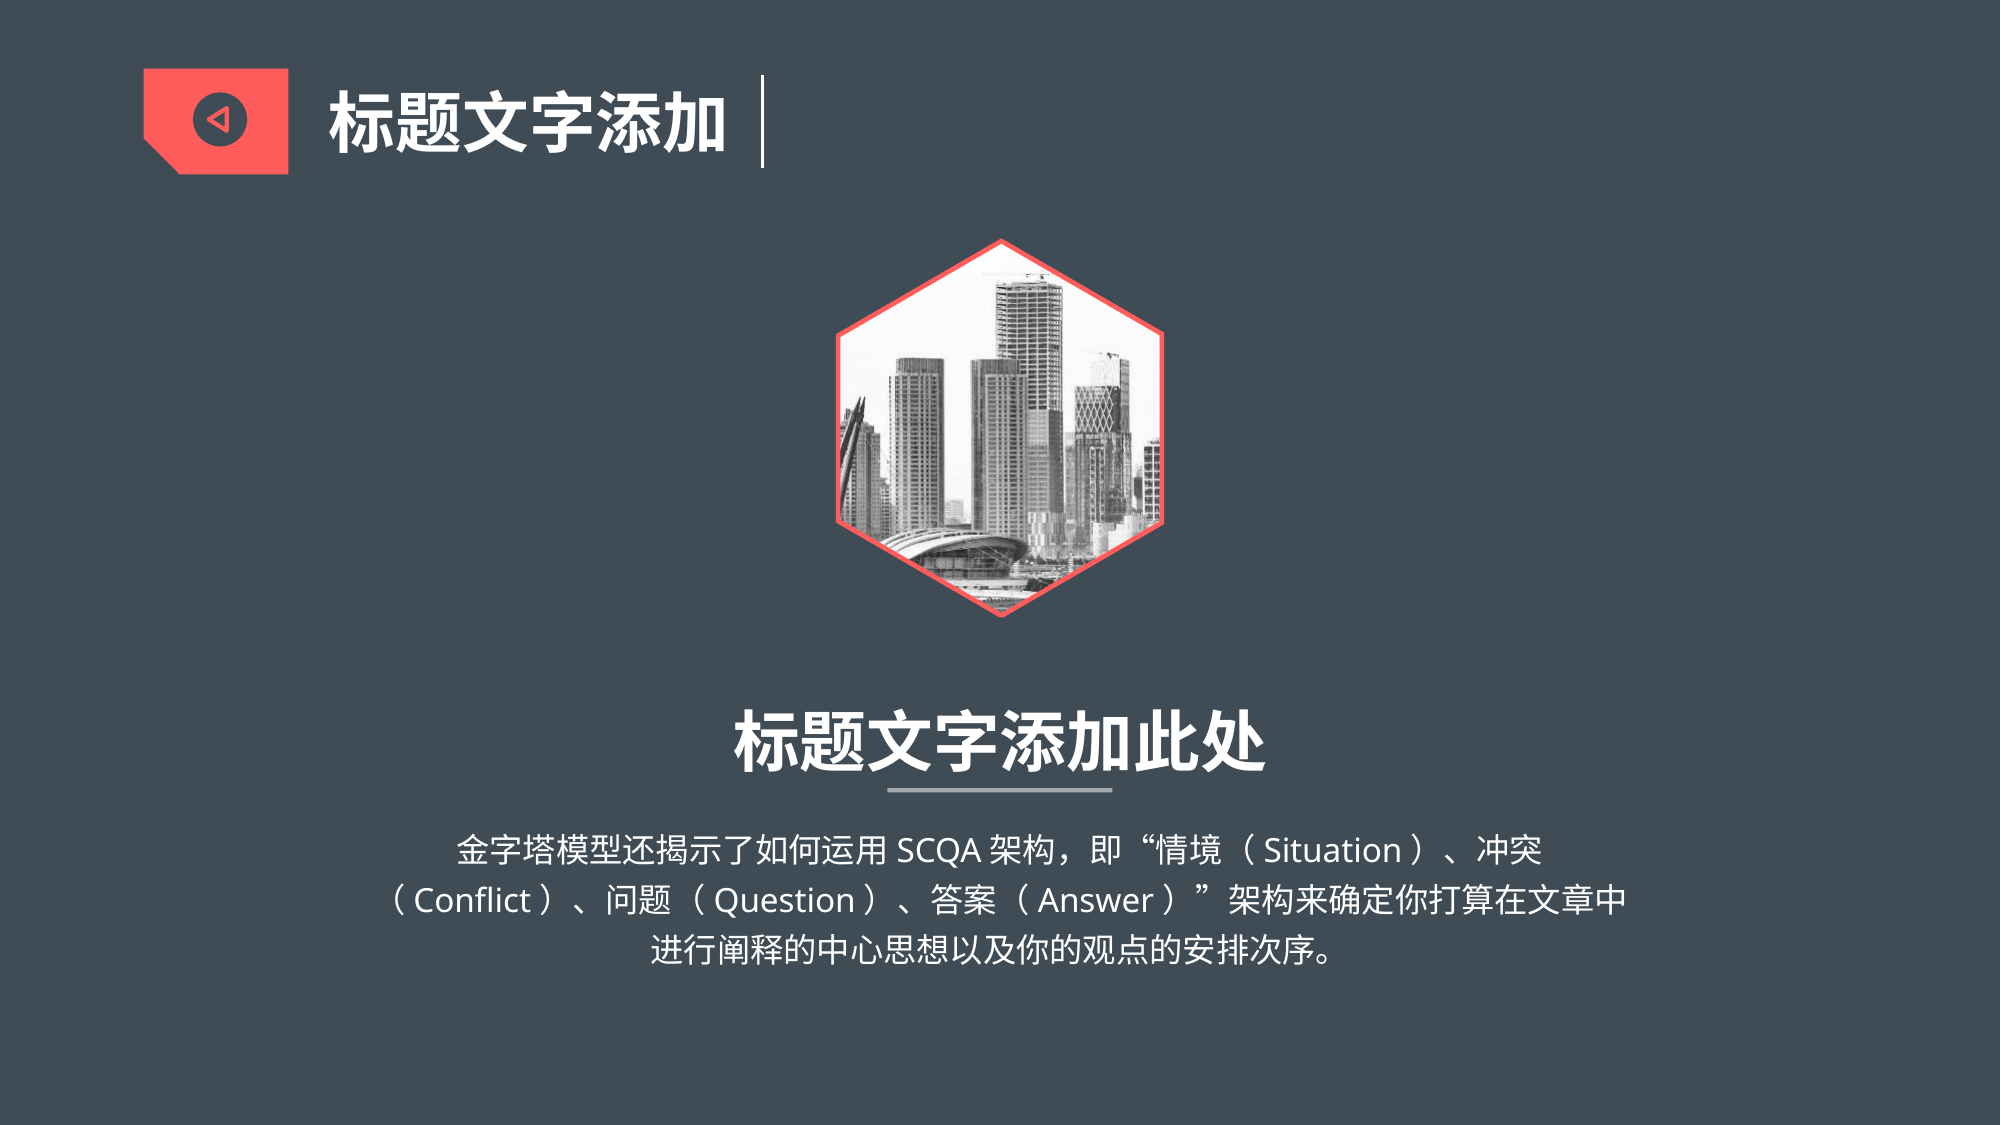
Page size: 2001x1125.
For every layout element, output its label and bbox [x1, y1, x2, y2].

text_box [353, 681, 1646, 975]
picture [838, 240, 1162, 615]
text_box [143, 68, 763, 175]
